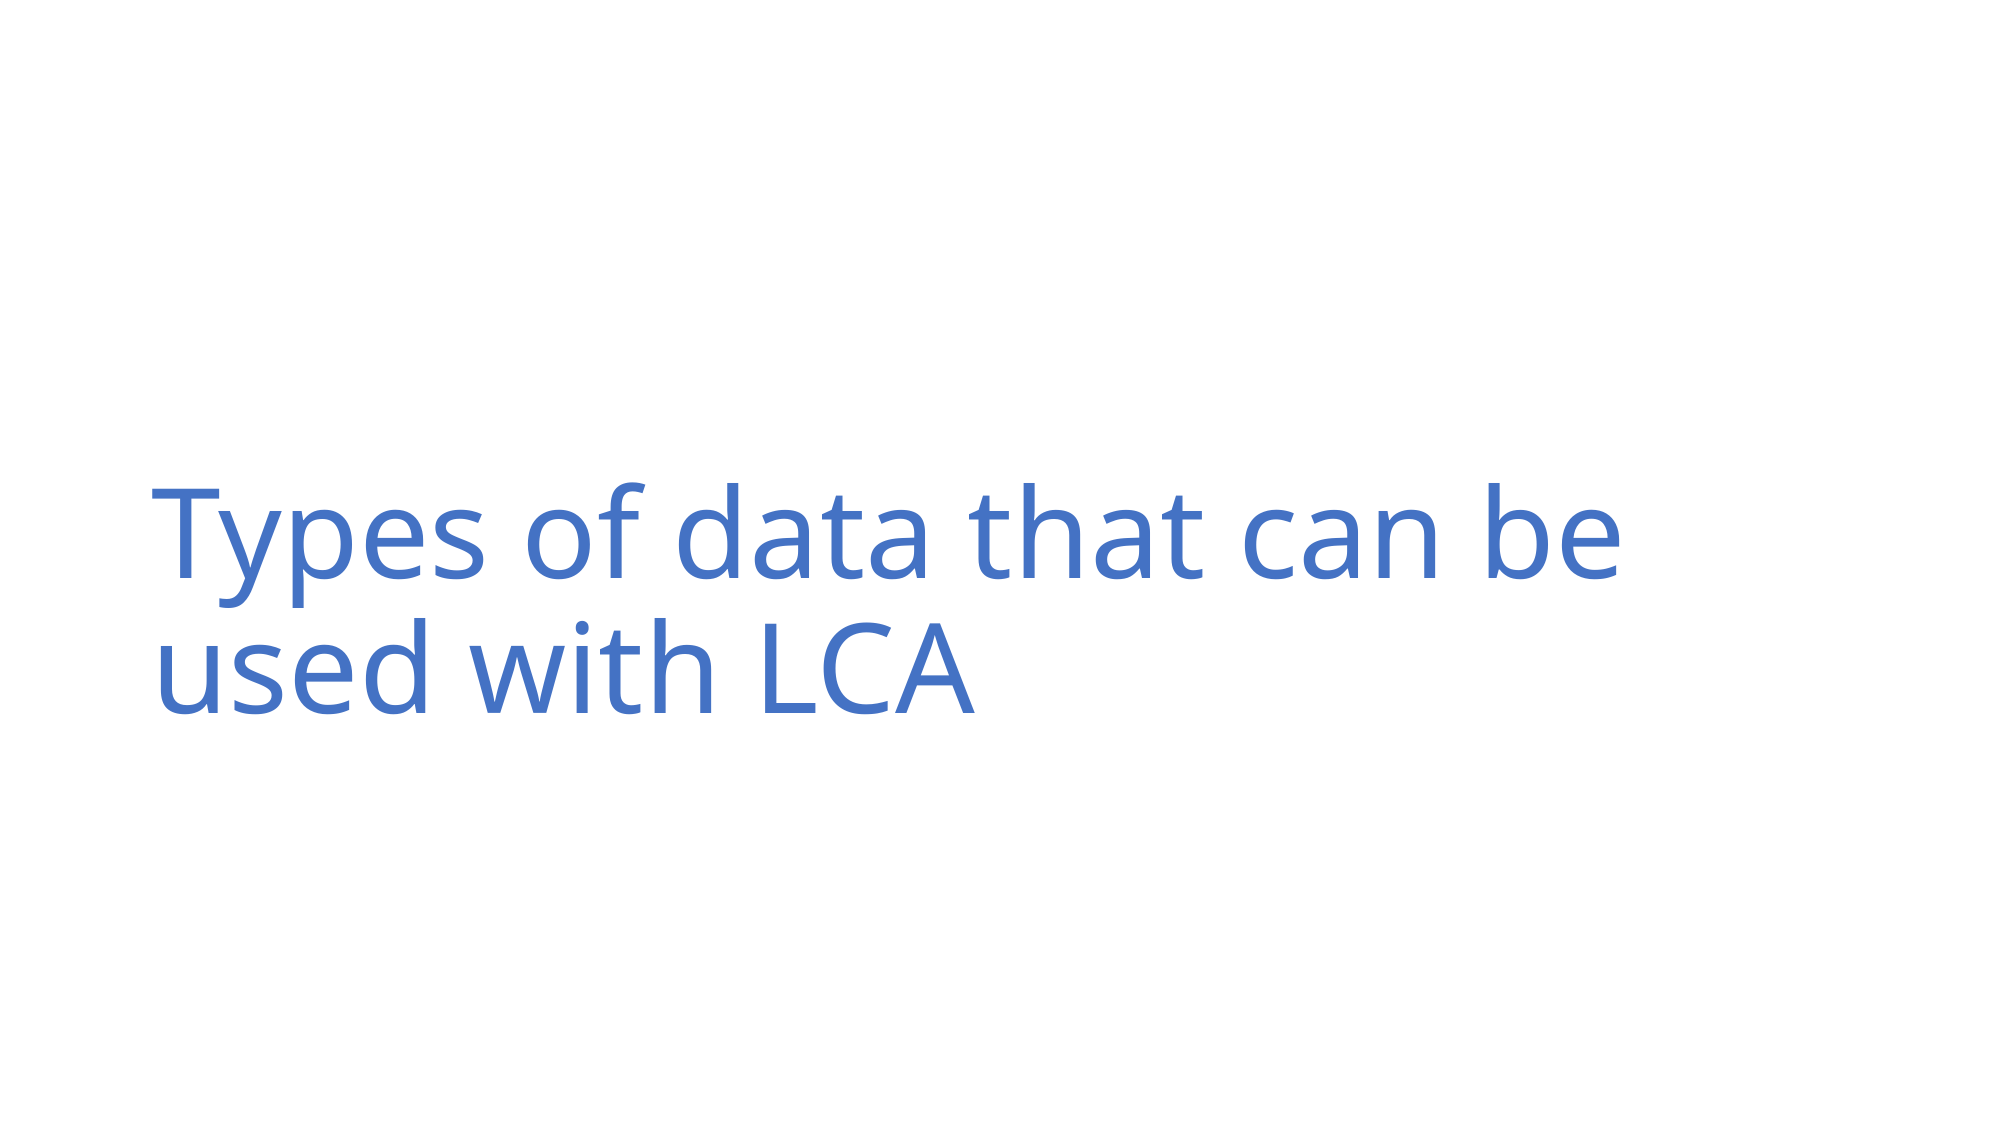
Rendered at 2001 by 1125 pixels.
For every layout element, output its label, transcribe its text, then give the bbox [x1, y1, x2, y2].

title Types of data that can be used with LCA [136, 280, 1862, 749]
